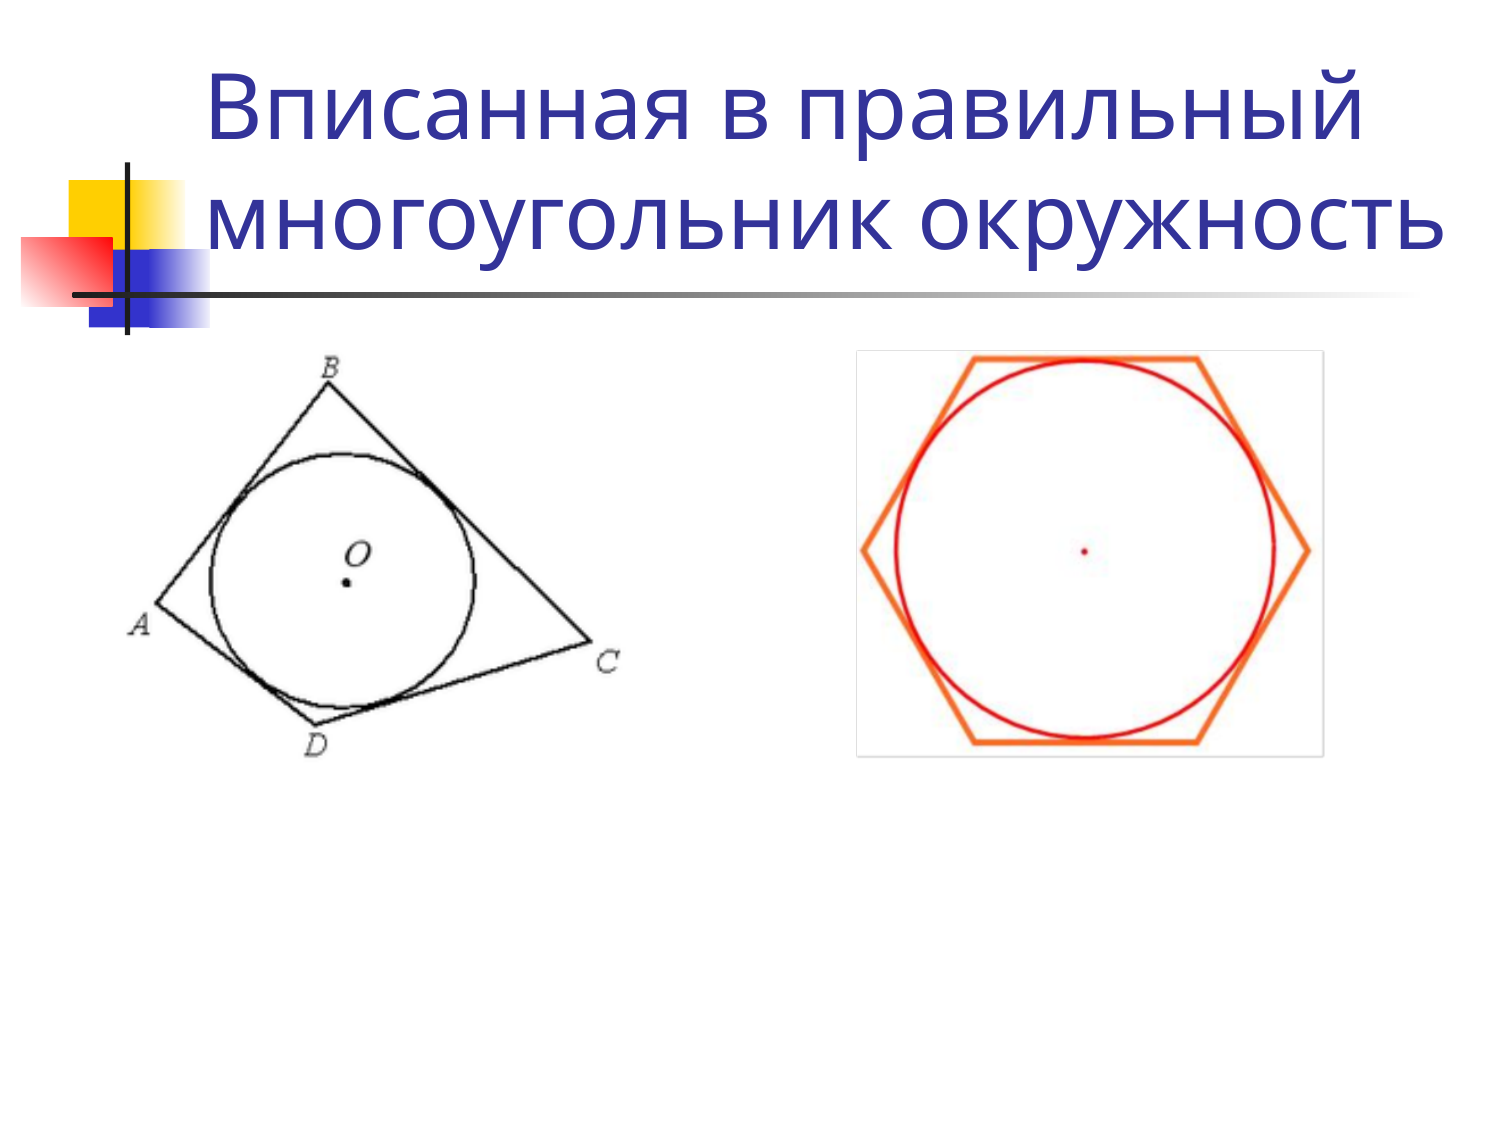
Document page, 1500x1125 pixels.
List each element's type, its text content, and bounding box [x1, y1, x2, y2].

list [832, 326, 1349, 783]
picture [123, 349, 632, 766]
title Вписанная в правильный многоугольник окружность [188, 35, 1468, 275]
